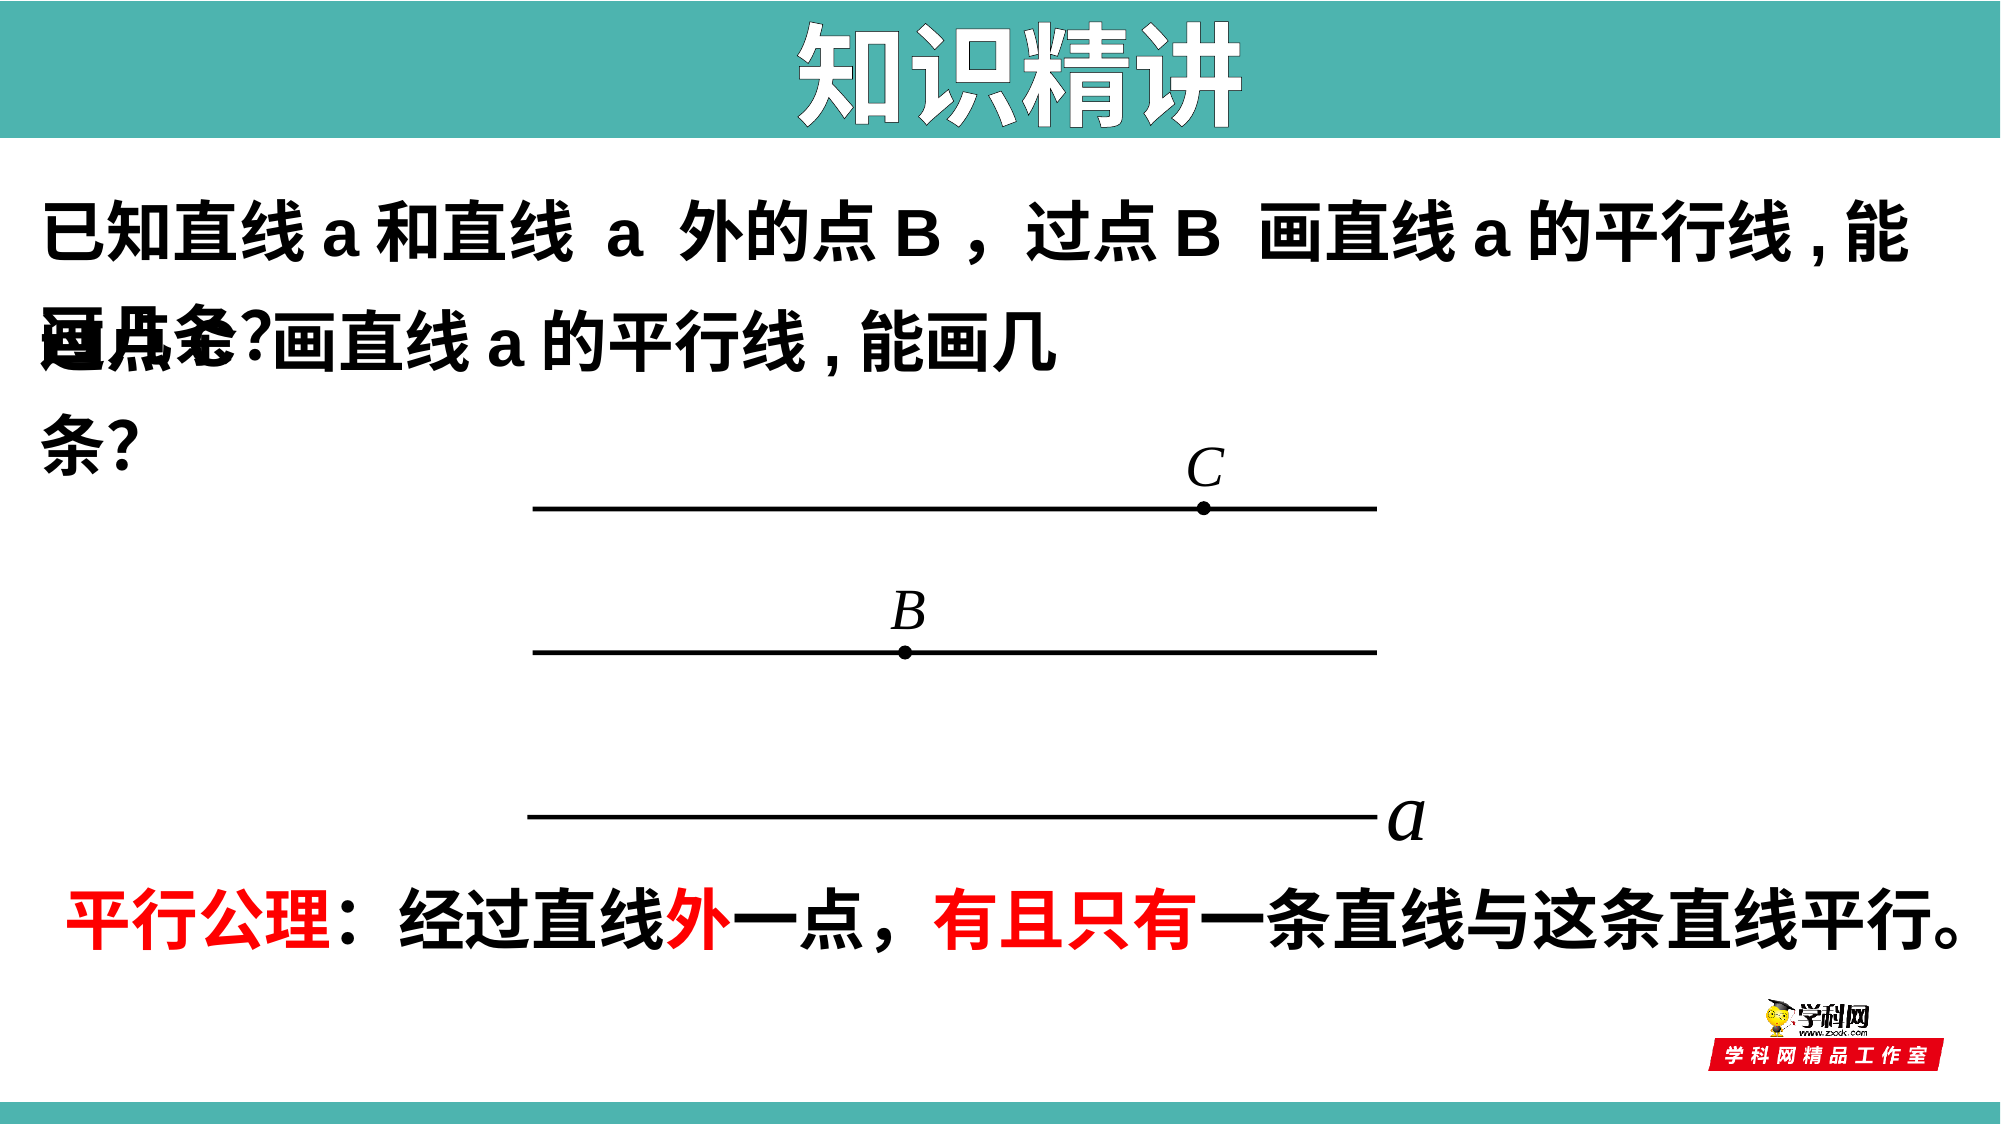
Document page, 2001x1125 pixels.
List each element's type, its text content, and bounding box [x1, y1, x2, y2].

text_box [875, 563, 1030, 659]
picture [0, 1, 2001, 1124]
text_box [1170, 420, 1325, 515]
text_box 已知直线a和直线 a 外的点B，过点B 画直线a的平行线,能画几条？ [24, 158, 1983, 382]
text_box 知识精讲 [780, 0, 1261, 148]
text_box 平行公理：经过直线外一点，有且只有一条直线与这条直线平行。 [49, 870, 1991, 965]
text_box 过点C 画直线a的平行线,能画几条？ [24, 268, 1095, 491]
text_box a [1371, 749, 1444, 865]
